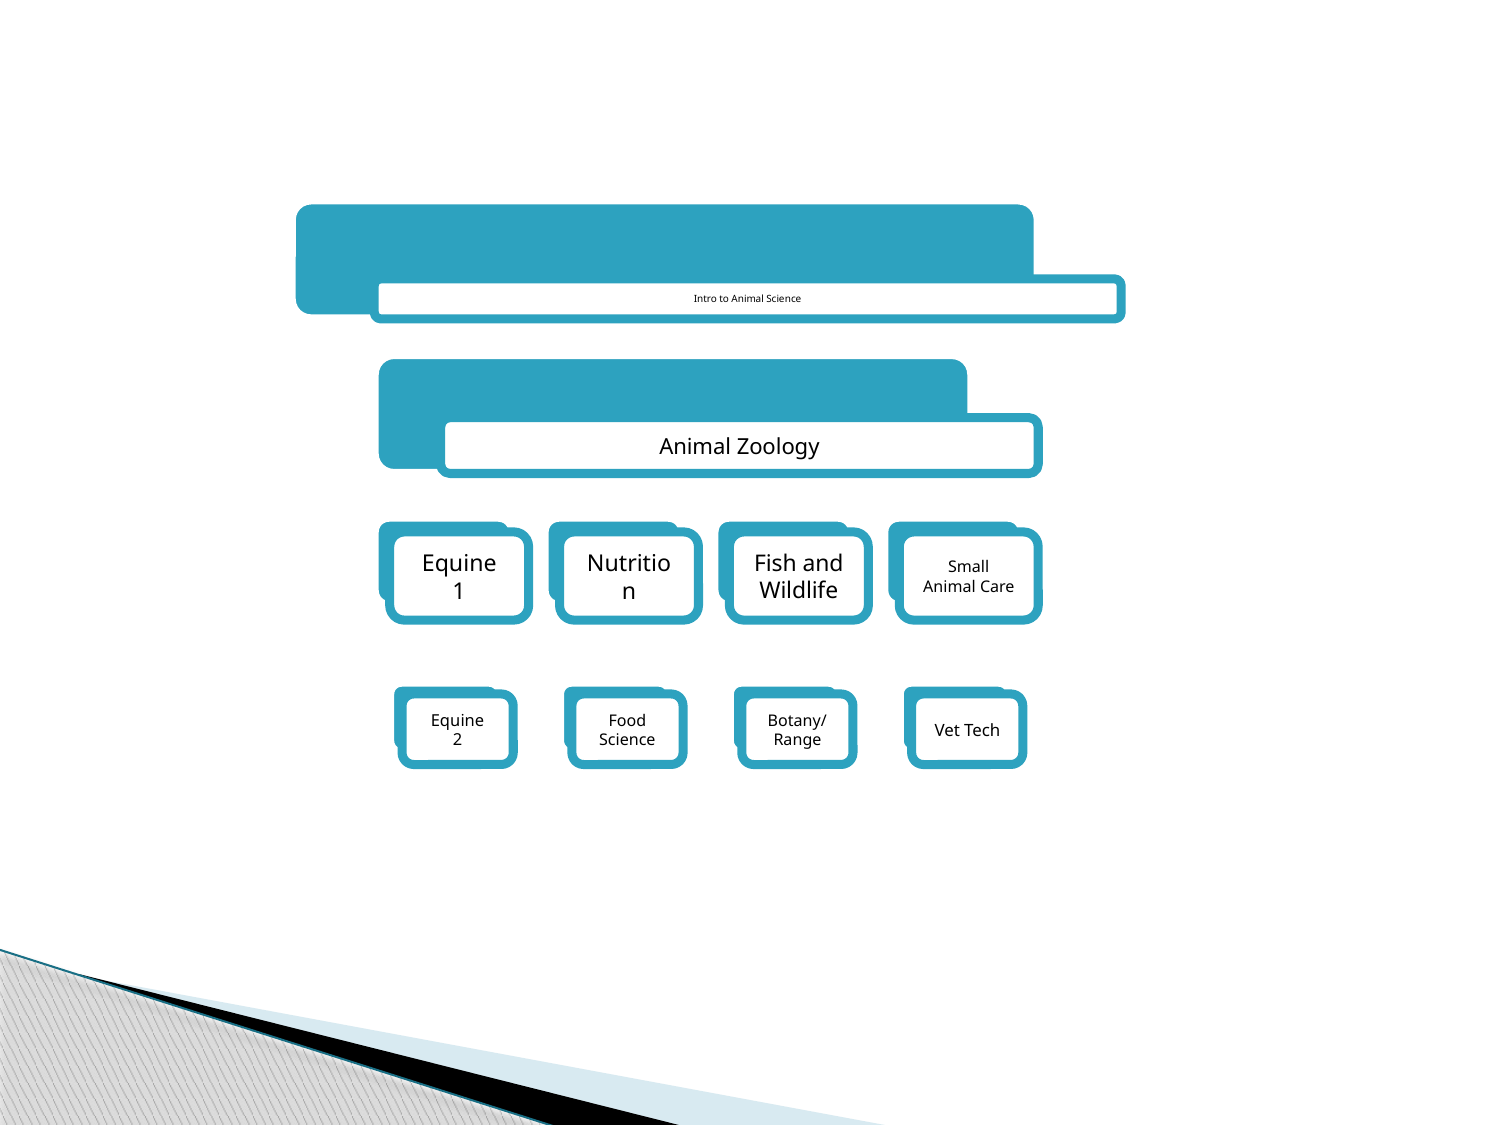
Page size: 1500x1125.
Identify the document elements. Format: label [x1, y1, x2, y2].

text_box [187, 199, 1226, 938]
